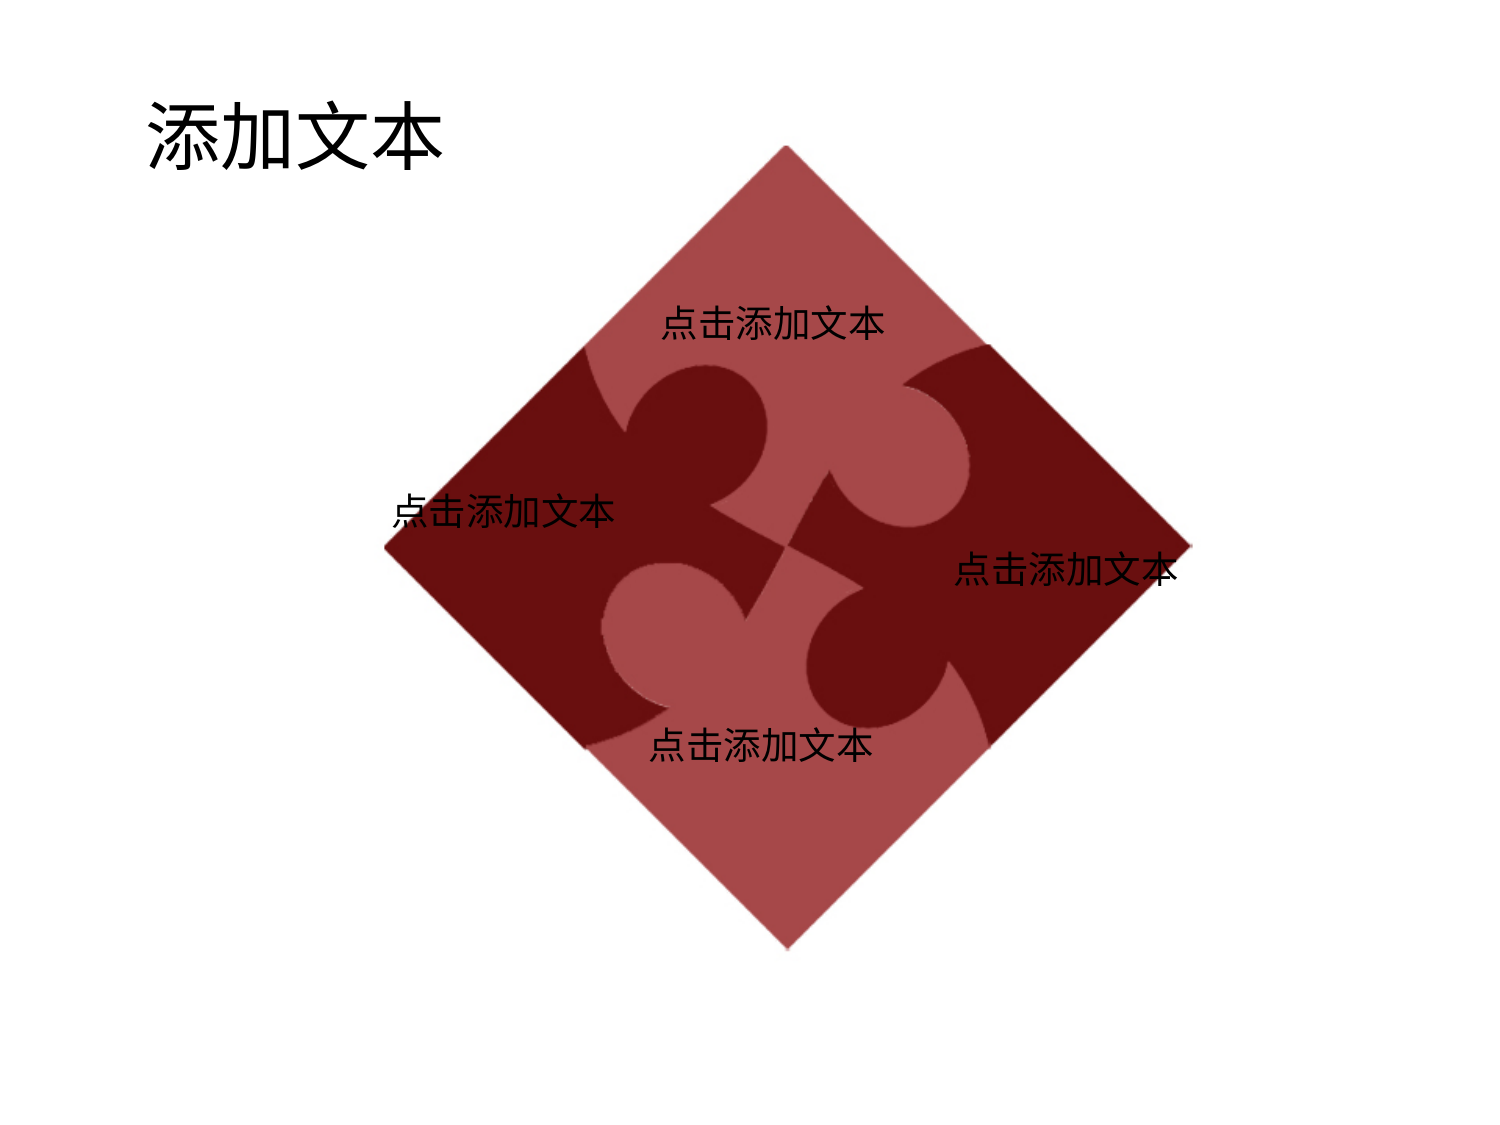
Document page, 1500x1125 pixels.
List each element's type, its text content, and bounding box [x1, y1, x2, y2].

text_box 点击添加文本 [645, 292, 901, 353]
text_box 点击添加文本 [938, 538, 1194, 599]
text_box 点击添加文本 [376, 480, 632, 541]
picture [0, 0, 1500, 1125]
text_box 点击添加文本 [634, 714, 889, 775]
text_box 添加文本 [130, 81, 461, 187]
